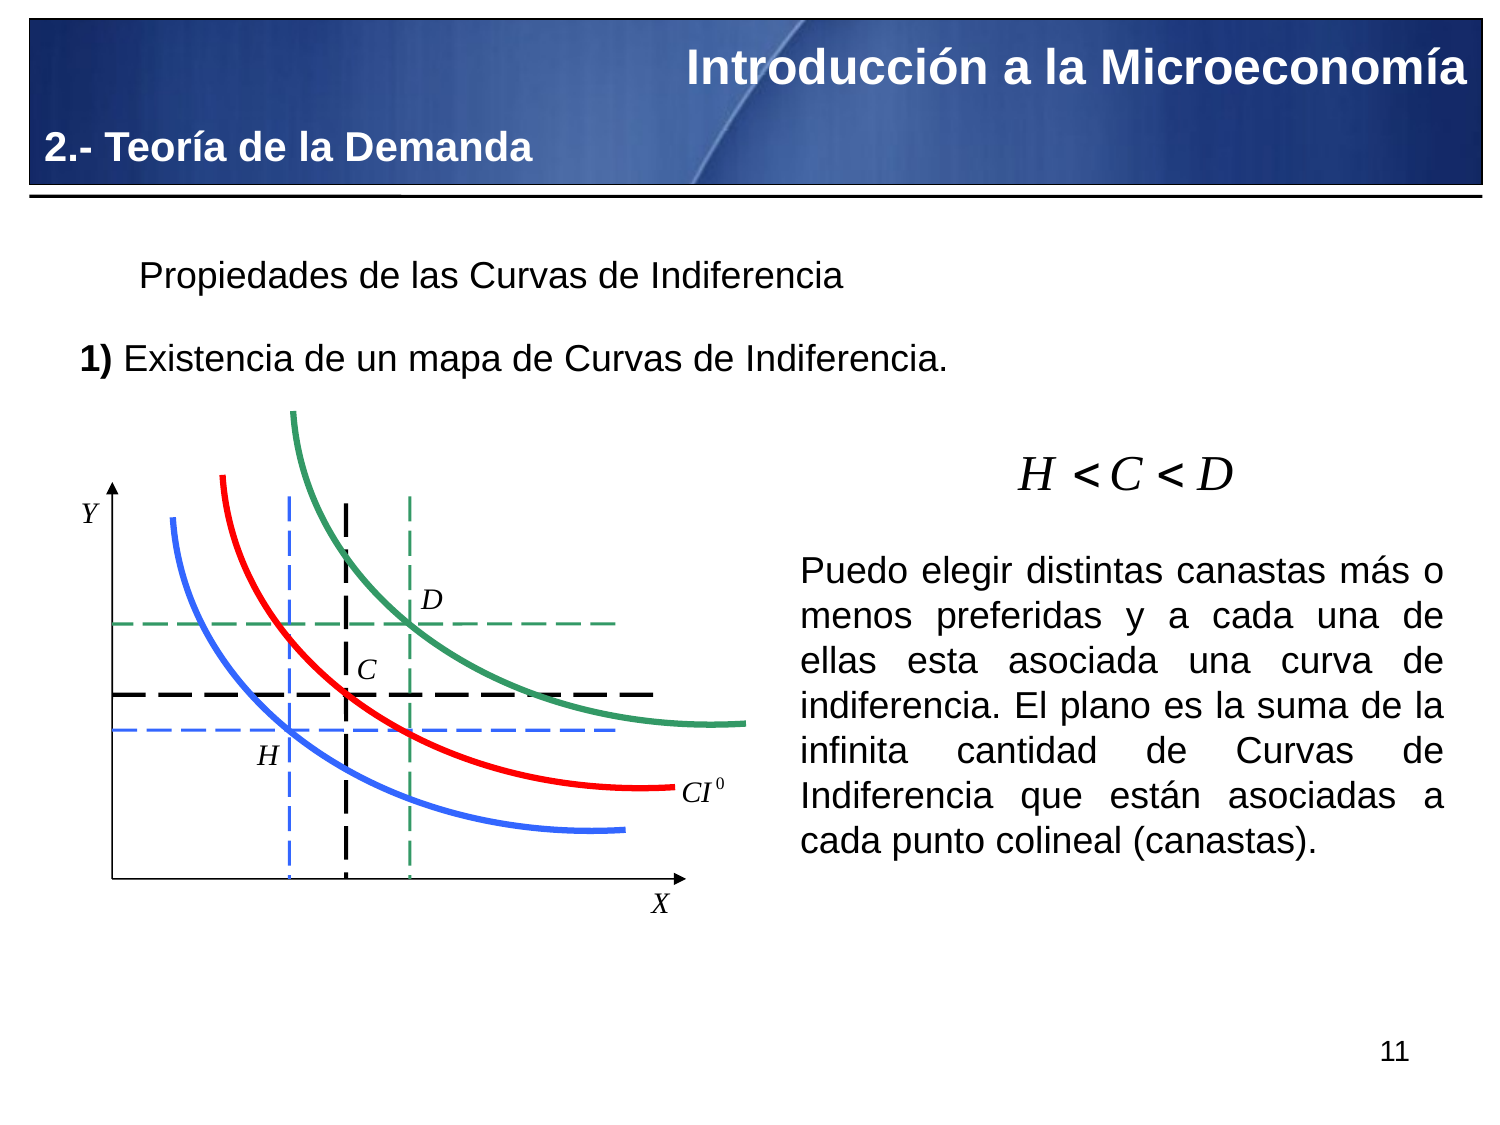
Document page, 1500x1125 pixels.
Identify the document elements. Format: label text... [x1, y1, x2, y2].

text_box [1009, 443, 1244, 504]
text_box 2.- Teoría de la Demanda [29, 112, 585, 178]
text_box Puedo elegir distintas canastas más o menos preferidas y a cada una de ellas esta asociada una curva de indiferencia. El plano es la suma de la infinita cantidad de Curvas de Indiferencia que están asociadas a cada punto colineal (canastas). [785, 538, 1459, 869]
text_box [77, 396, 736, 919]
text_box [29, 19, 1483, 185]
text_box Introducción a la Microeconomía [608, 26, 1483, 102]
text_box 1) Existencia de un mapa de Curvas de Indiferencia. [64, 326, 1057, 386]
slide_number 11 [1074, 1024, 1426, 1103]
text_box Propiedades de las Curvas de Indiferencia [123, 243, 951, 304]
